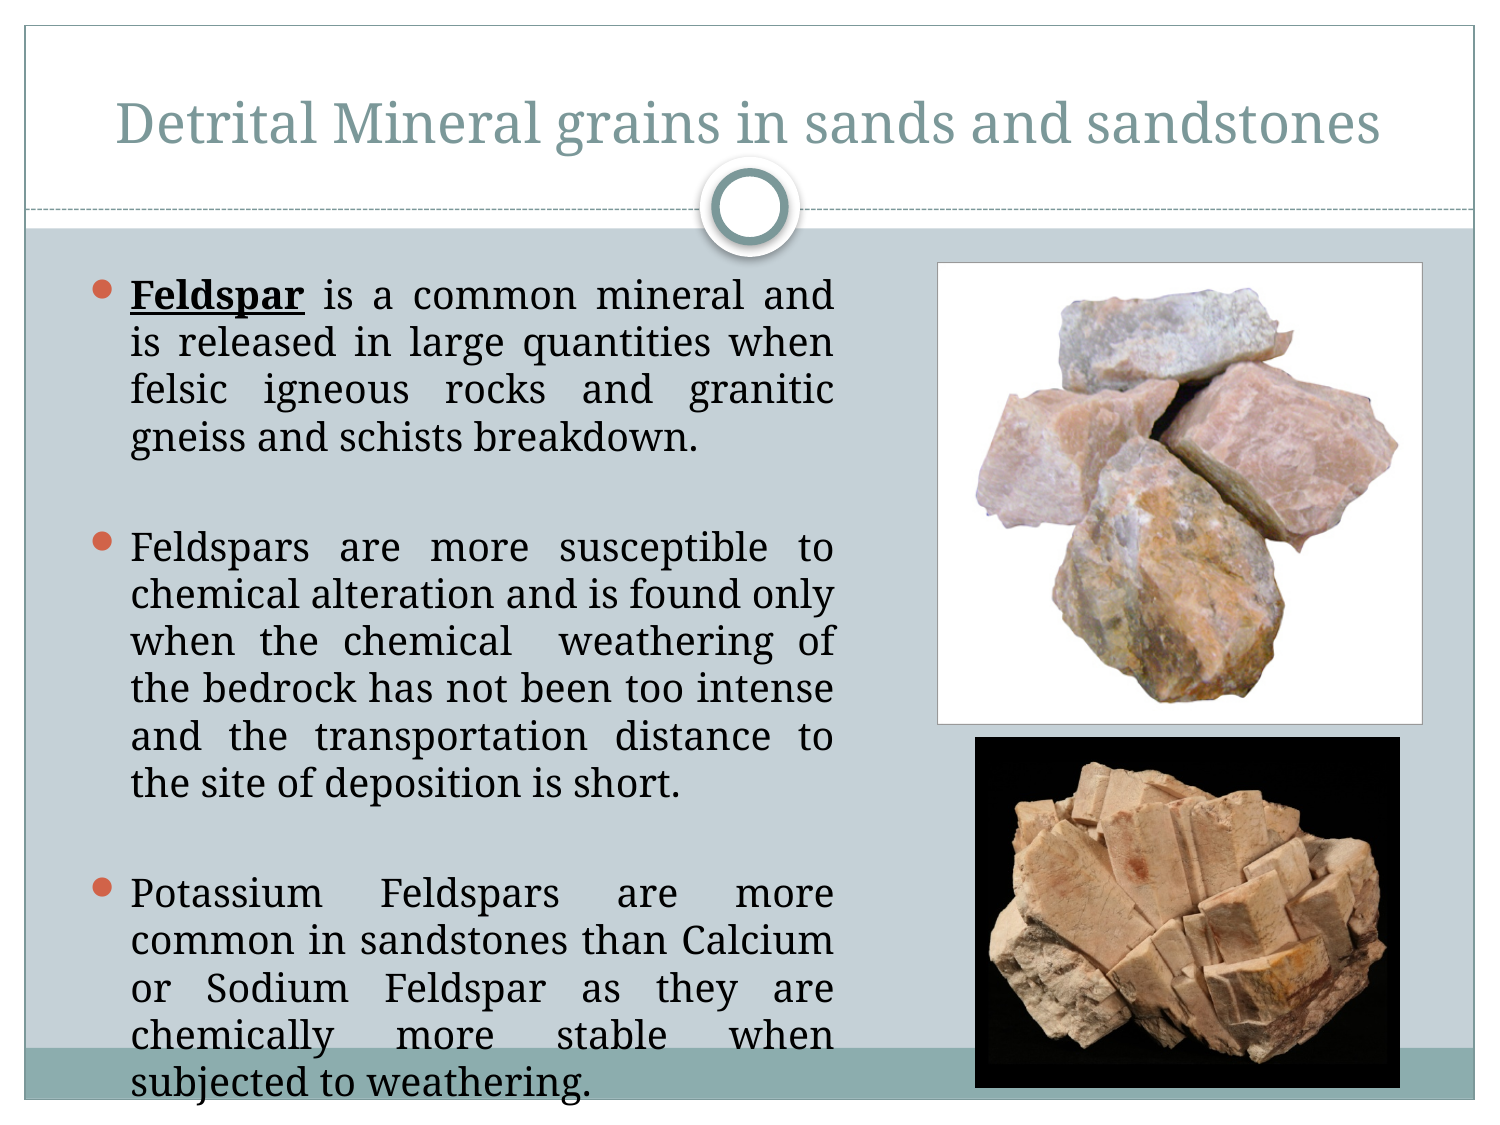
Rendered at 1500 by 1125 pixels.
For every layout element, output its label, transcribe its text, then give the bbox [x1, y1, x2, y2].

picture [937, 262, 1423, 726]
title Detrital Mineral grains in sands and sandstones [49, 37, 1450, 162]
list Feldspar is a common mineral and is released in large quantities when felsic igneous rocks and granitic gneiss and schists breakdown. Feldspars are more susceptible to chemical alteration and is found only when the chemical weathering of the bedrock has not been too intense and the transportation distance to the site of deposition is short. Potassium Feldspars are more common in sandstones than Calcium or Sodium Feldspar as they are chemically more stable when subjected to weathering. [75, 262, 850, 1125]
picture [974, 737, 1401, 1089]
